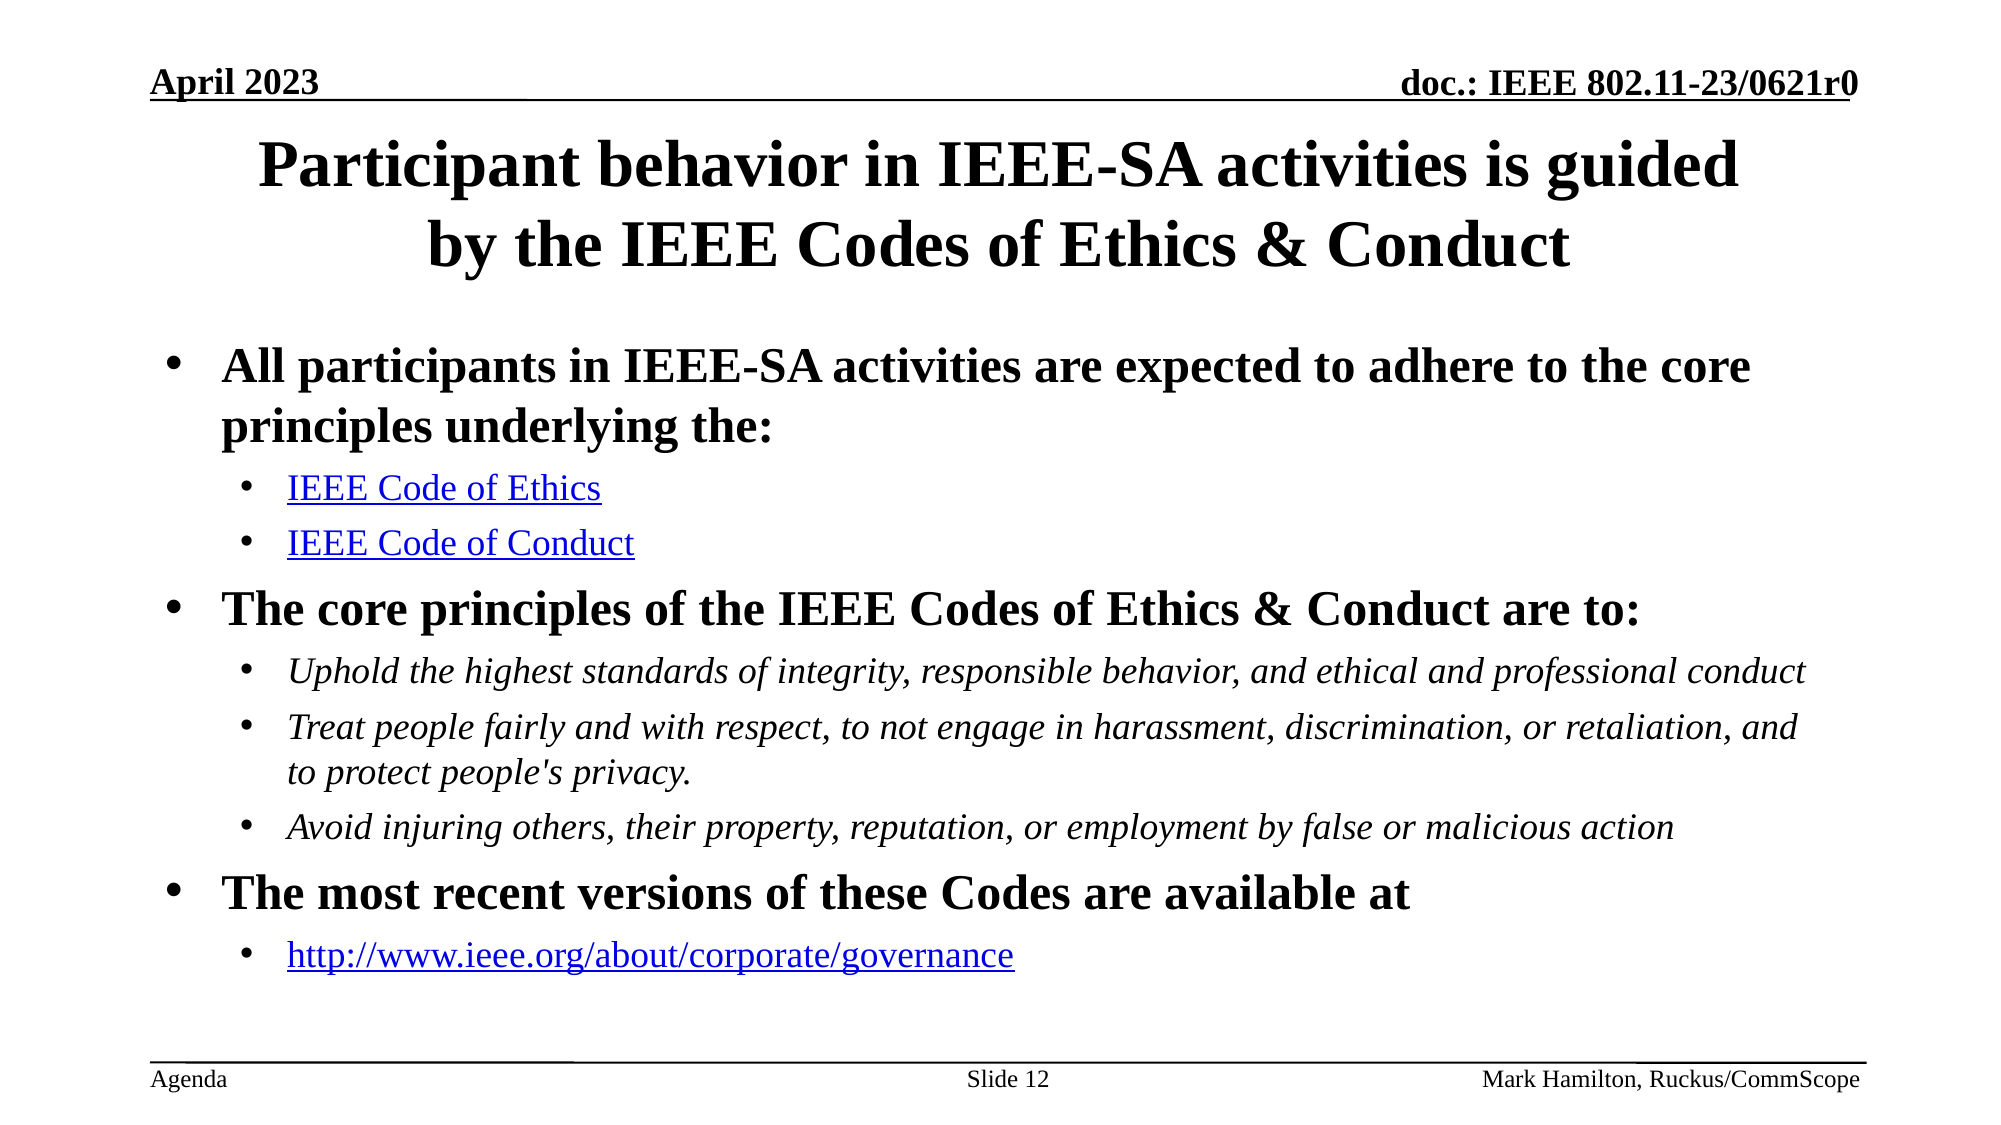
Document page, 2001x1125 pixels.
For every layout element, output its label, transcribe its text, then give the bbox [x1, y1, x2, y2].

list All participants in IEEE-SA activities are expected to adhere to the core principles underlying the: IEEE Code of Ethics IEEE Code of Conduct The core principles of the IEEE Codes of Ethics & Conduct are to: Uphold the highest standards of integrity, responsible behavior, and ethical and professional conduct Treat people fairly and with respect, to not engage in harassment, discrimination, or retaliation, and to protect people's privacy. Avoid injuring others, their property, reputation, or employment by false or malicious action The most recent versions of these Codes are available at http://www.ieee.org/about/corporate/governance [149, 324, 1850, 1000]
title Participant behavior in IEEE-SA activities is guided by the IEEE Codes of Ethics & Conduct [149, 112, 1850, 288]
slide_number Slide 12 [950, 1061, 1067, 1123]
